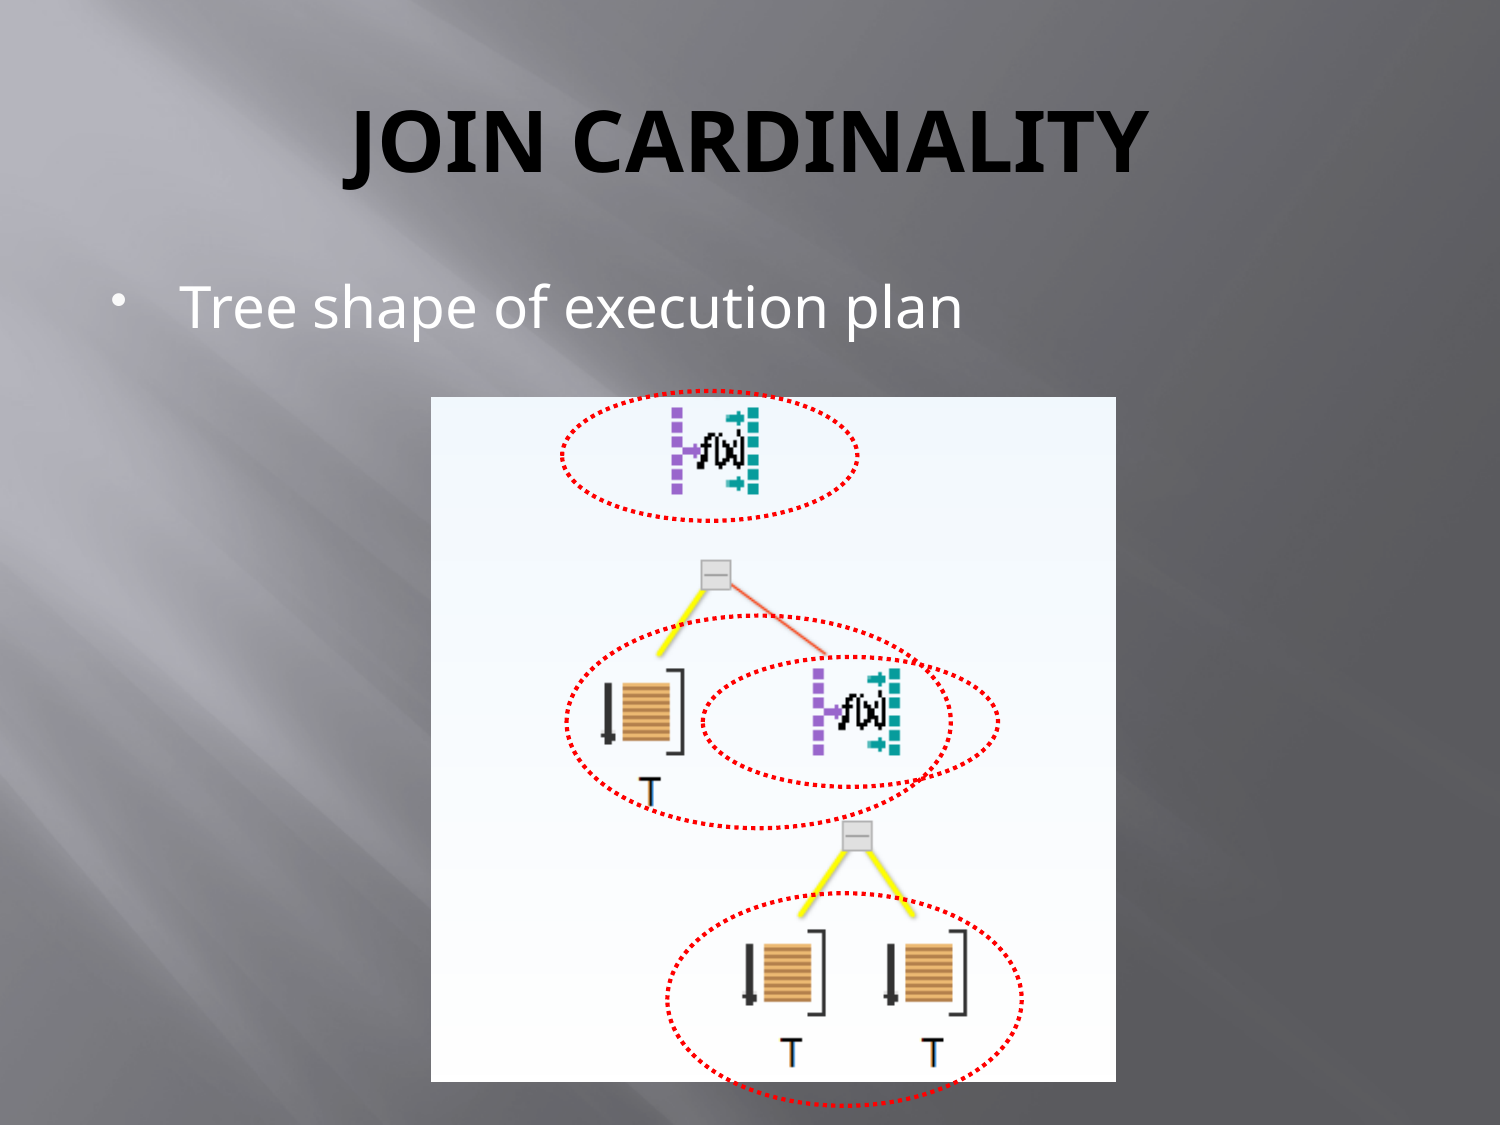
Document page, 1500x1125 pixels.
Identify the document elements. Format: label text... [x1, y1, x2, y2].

text_box [652, 388, 768, 396]
title JOIN CARDINALITY [75, 45, 1425, 233]
list Tree shape of execution plan [75, 262, 1425, 1035]
picture [430, 396, 1116, 1082]
